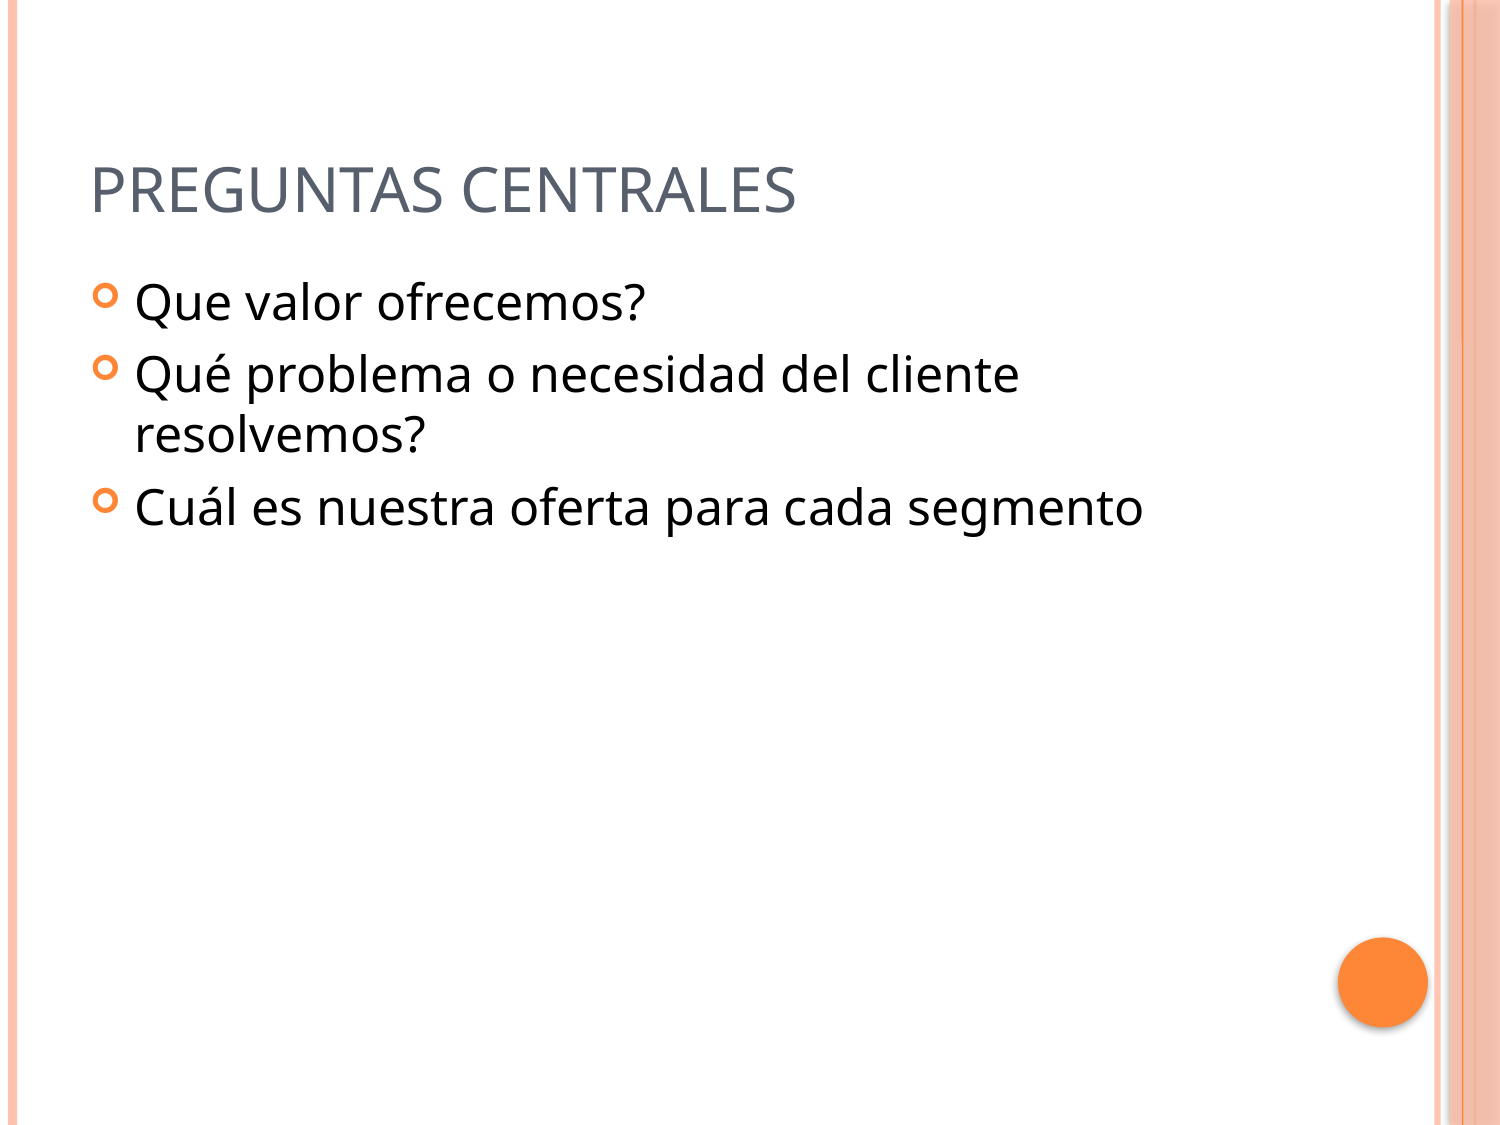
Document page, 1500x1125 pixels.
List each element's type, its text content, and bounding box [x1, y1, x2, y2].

title Preguntas centrales [75, 45, 1300, 233]
list Que valor ofrecemos? Qué problema o necesidad del cliente resolvemos? Cuál es nuestra oferta para cada segmento [75, 262, 1300, 1062]
